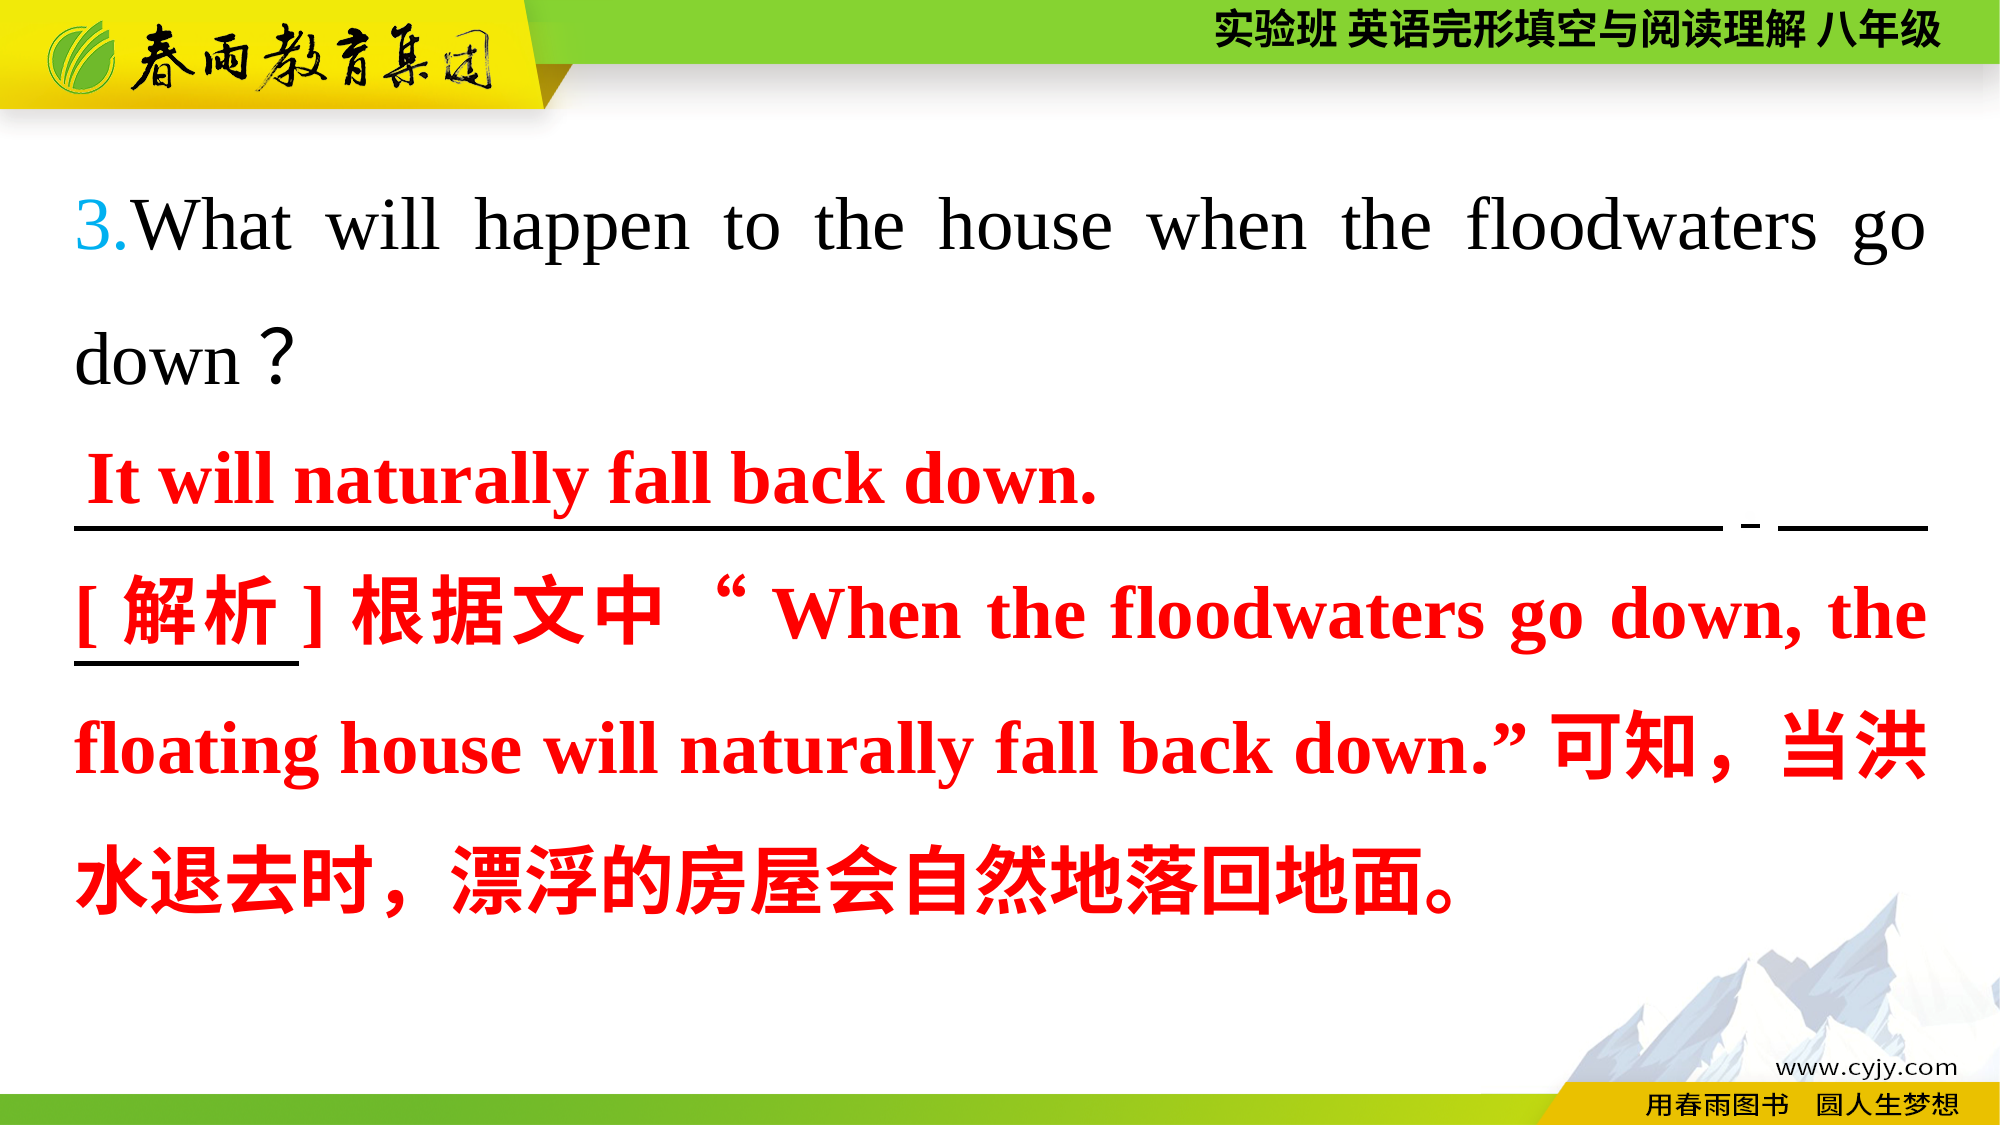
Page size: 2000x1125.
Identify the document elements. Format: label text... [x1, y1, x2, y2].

list 3.What will happen to the house when the floodwaters go down？ , [59, 122, 1944, 511]
picture [0, 0, 2000, 1125]
text_box [解析]根据文中“When the floodwaters go down, the floating house will naturally fall back down.”可知，当洪水退去时，漂浮的房屋会自然地落回地面。 [59, 511, 1944, 932]
text_box It will naturally fall back down. [70, 375, 1319, 511]
